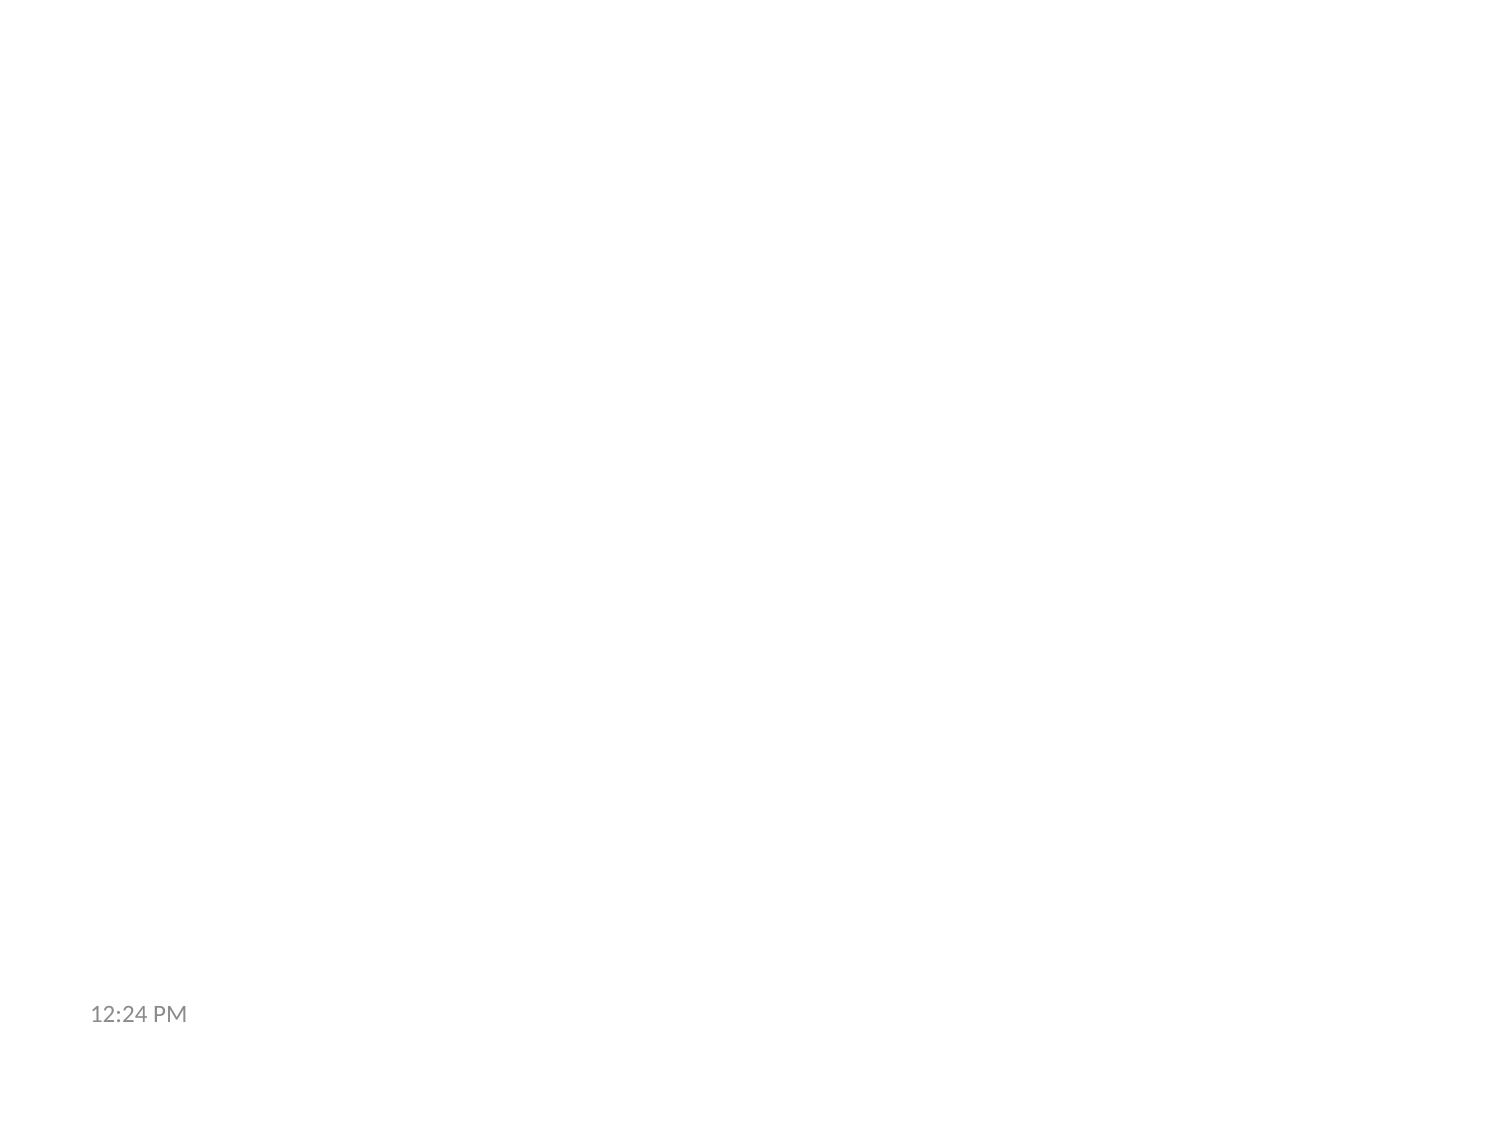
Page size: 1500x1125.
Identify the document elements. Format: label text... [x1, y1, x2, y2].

text_box 3:35 PM [75, 982, 425, 1043]
